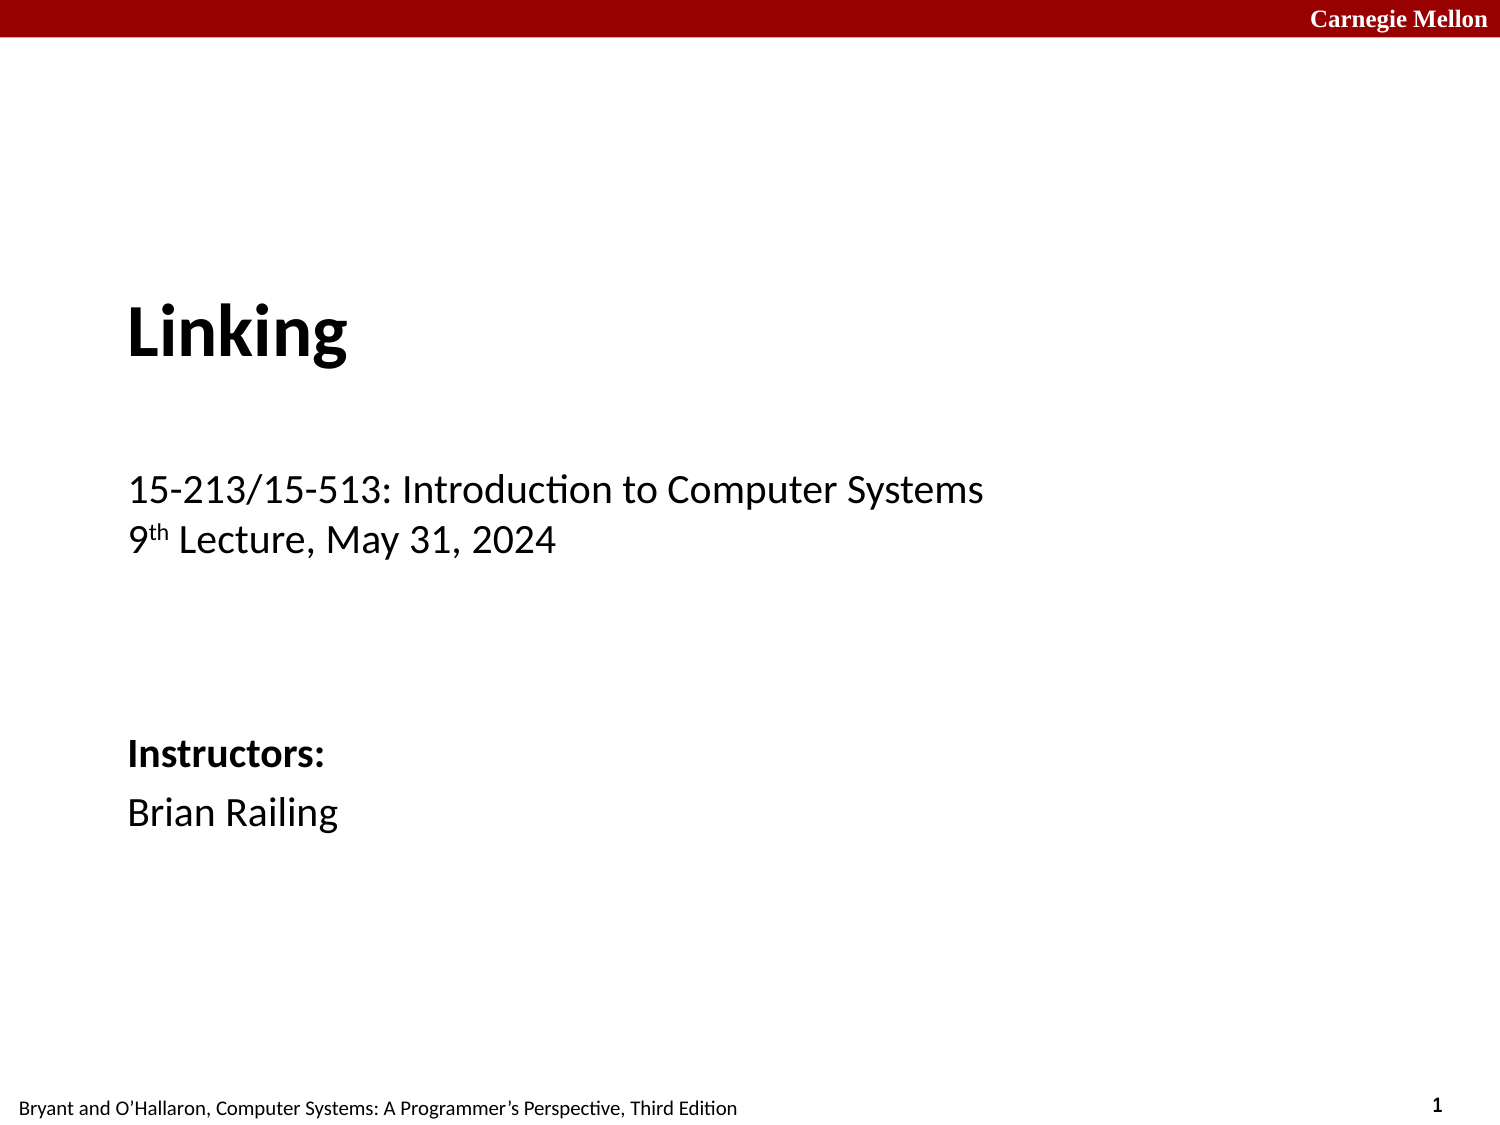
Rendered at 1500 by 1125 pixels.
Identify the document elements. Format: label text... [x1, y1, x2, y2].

text_box Instructors: Brian Railing [112, 718, 869, 843]
title Linking 15-213/15-513: Introduction to Computer Systems 9th Lecture, May 31, 2024 [112, 279, 1388, 563]
